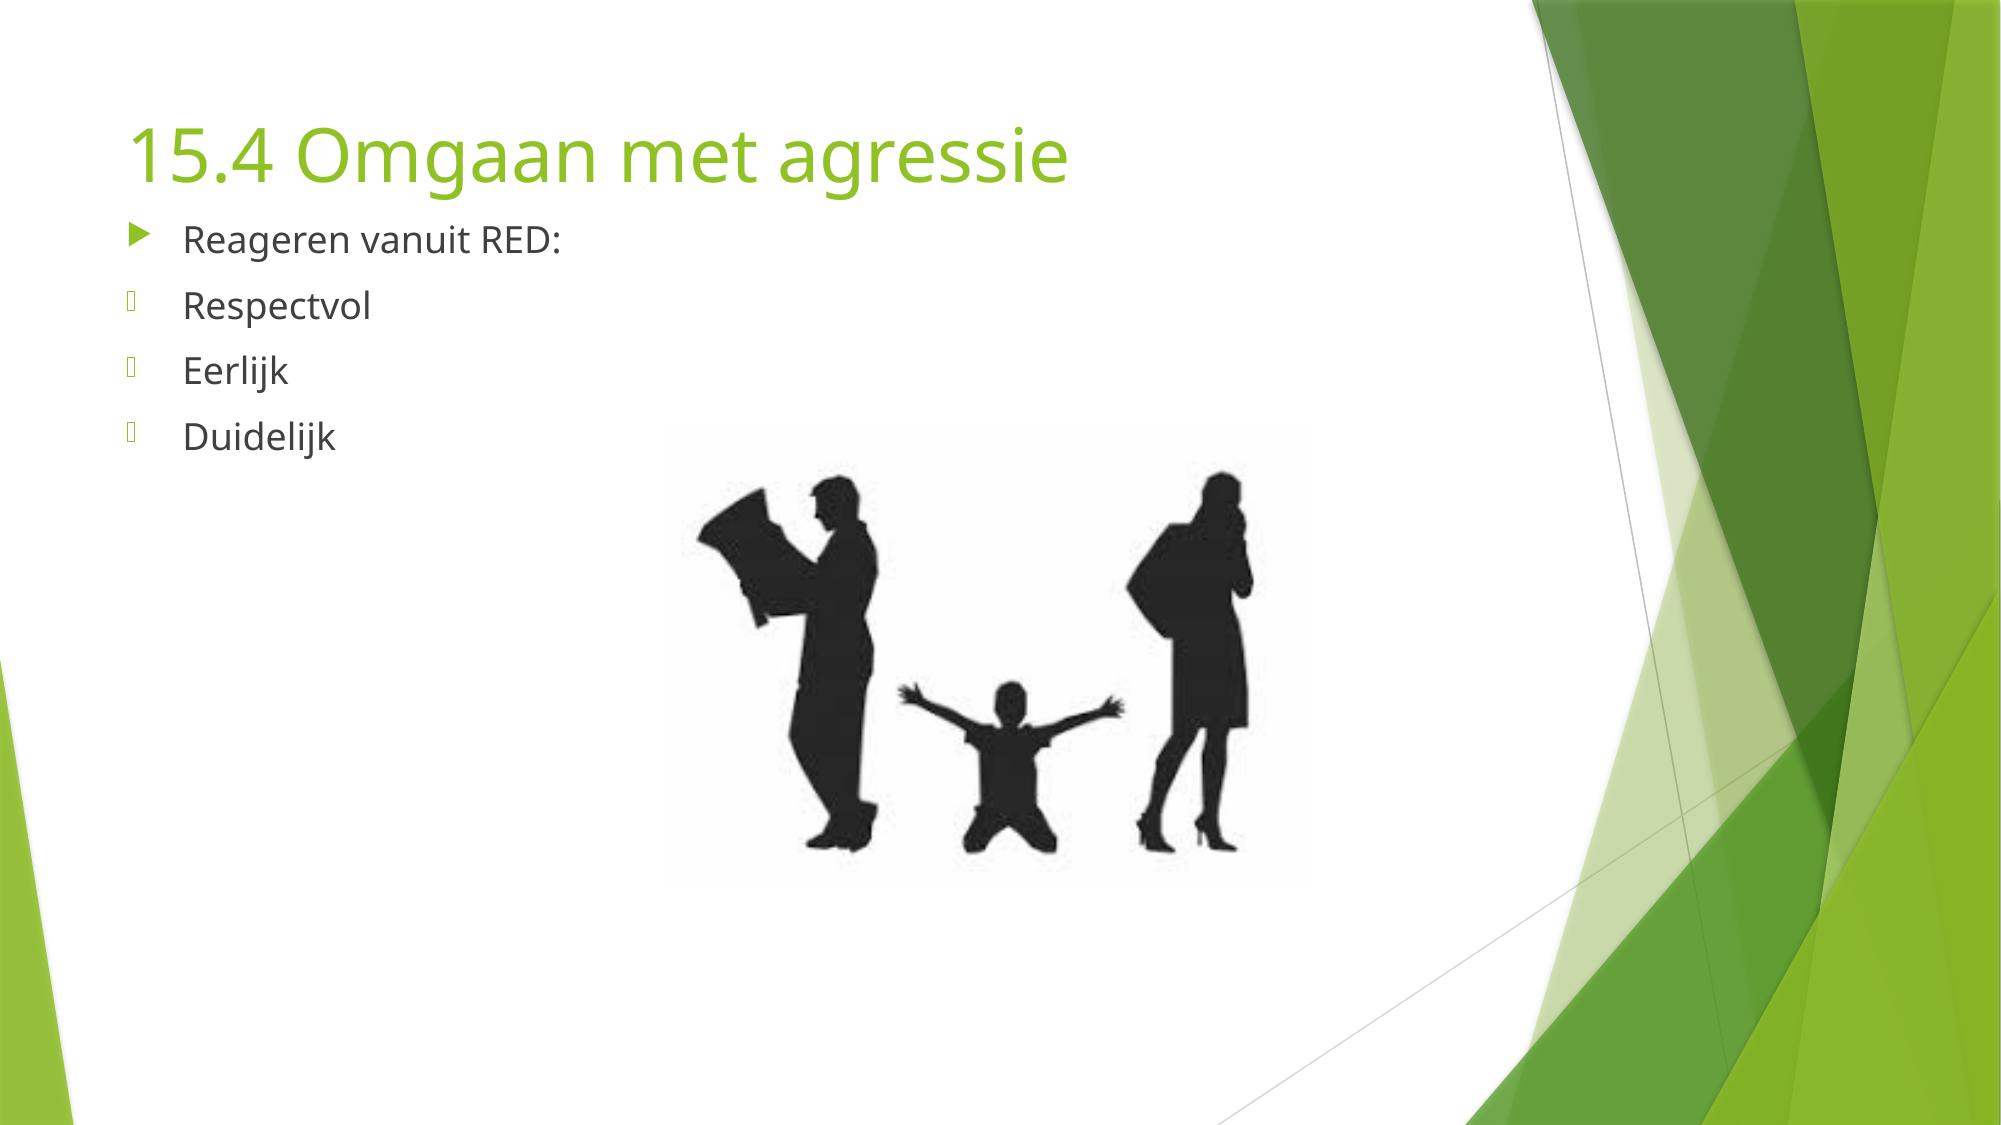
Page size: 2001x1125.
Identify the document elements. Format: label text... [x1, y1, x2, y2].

title 15.4 Omgaan met agressie [111, 99, 1522, 208]
list Reageren vanuit RED: Respectvol Eerlijk Duidelijk [111, 208, 1522, 845]
picture [663, 424, 1310, 887]
